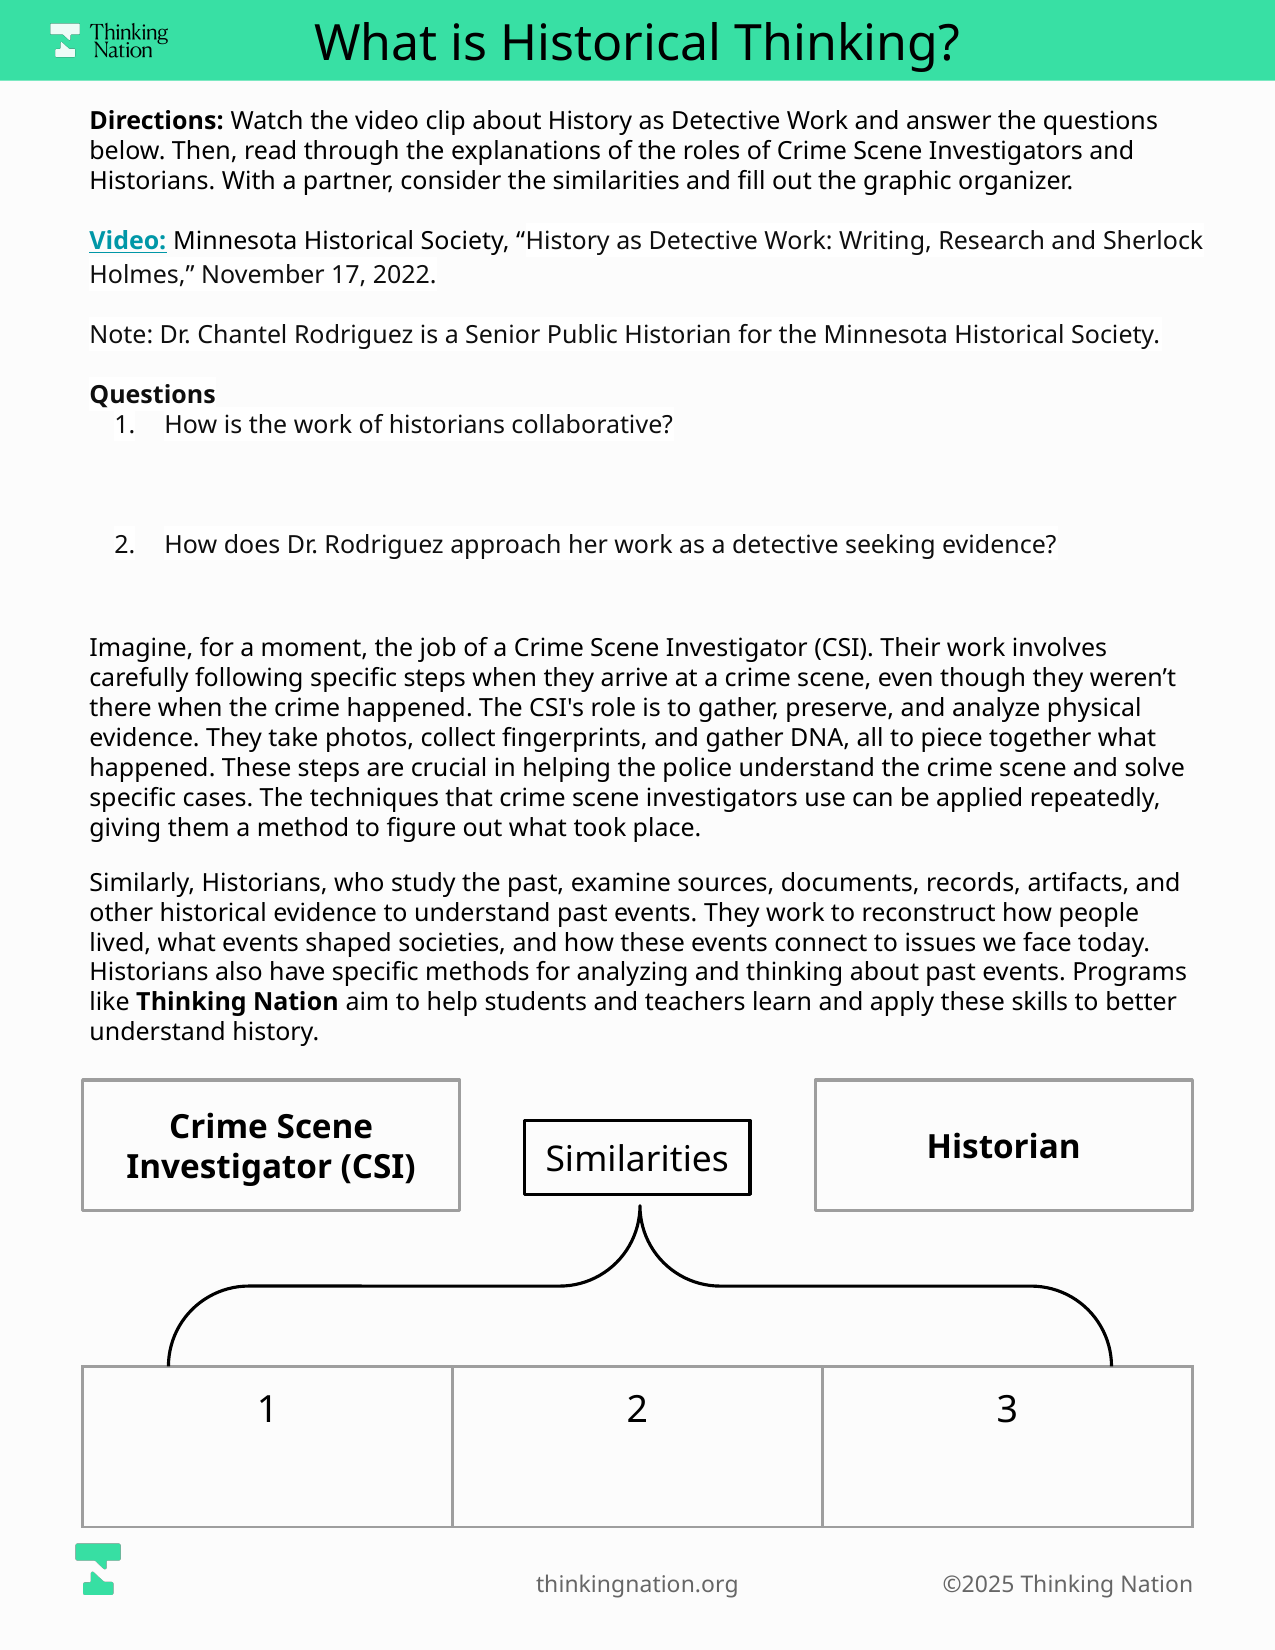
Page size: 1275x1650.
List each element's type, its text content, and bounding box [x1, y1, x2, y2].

text_box Crime Scene Investigator (CSI) [82, 1079, 460, 1211]
text_box Directions: Watch the video clip about History as Detective Work and answer the questions below. Then, read through the explanations of the roles of Crime Scene Investigators and Historians. With a partner, consider the similarities and fill out the graphic organizer. Video: Minnesota Historical Society, “History as Detective Work: Writing, Research and Sherlock Holmes,” November 17, 2022. Note: Dr. Chantel Rodriguez is a Senior Public Historian for the Minnesota Historical Society. Questions How is the work of historians collaborative? How does Dr. Rodriguez approach her work as a detective seeking evidence? [74, 89, 1221, 616]
picture [62, 1533, 134, 1605]
text_box Imagine, for a moment, the job of a Crime Scene Investigator (CSI). Their work involves carefully following specific steps when they arrive at a crime scene, even though they weren’t there when the crime happened. The CSI's role is to gather, preserve, and analyze physical evidence. They take photos, collect fingerprints, and gather DNA, all to piece together what happened. These steps are crucial in helping the police understand the crime scene and solve specific cases. The techniques that crime scene investigators use can be applied repeatedly, giving them a method to figure out what took place. Similarly, Historians, who study the past, examine sources, documents, records, artifacts, and other historical evidence to understand past events. They work to reconstruct how people lived, what events shaped societies, and how these events connect to issues we face today. Historians also have specific methods for analyzing and thinking about past events. Programs like Thinking Nation aim to help students and teachers learn and apply these skills to better understand history. [74, 616, 1221, 1061]
table_header 3 [824, 1368, 1191, 1526]
text_box [456, 1534, 1275, 1613]
text_box Historian [815, 1079, 1193, 1211]
picture [36, 12, 172, 69]
table_header 2 [454, 1368, 821, 1526]
text_box [168, 1205, 1112, 1367]
table_header 1 [84, 1368, 451, 1526]
text_box Similarities [524, 1120, 751, 1195]
text_box What is Historical Thinking? [0, 0, 1275, 81]
